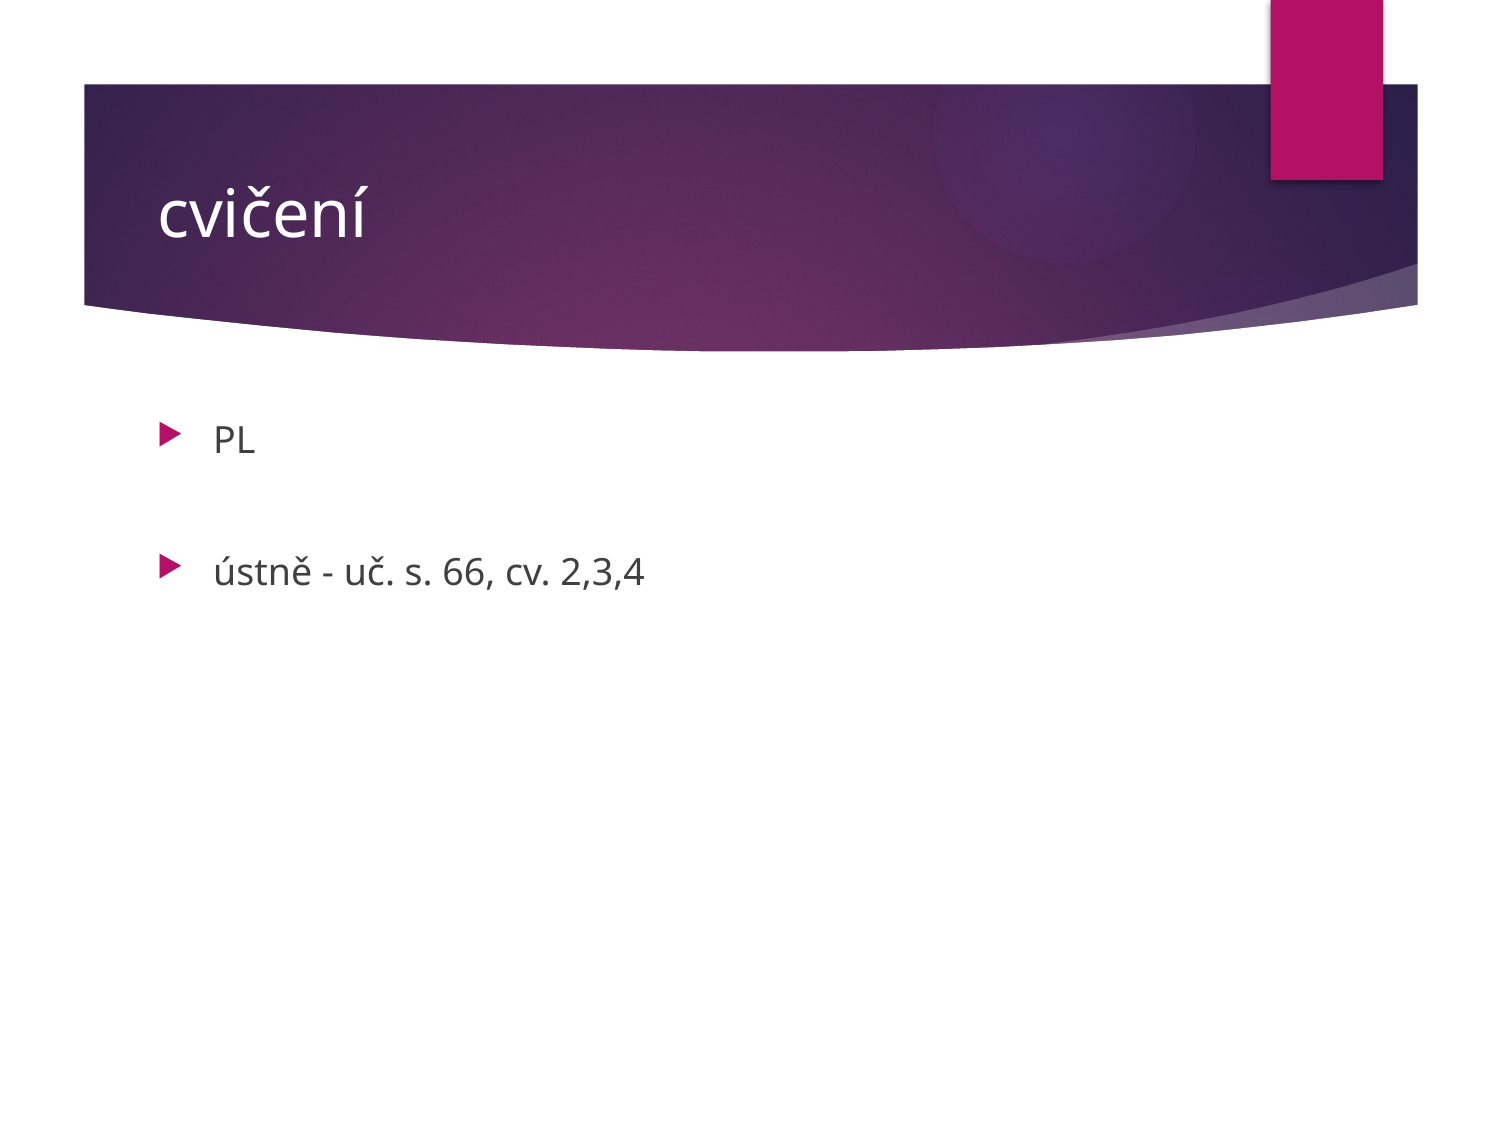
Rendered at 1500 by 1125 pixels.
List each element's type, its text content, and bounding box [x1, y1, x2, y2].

list PL ústně - uč. s. 66, cv. 2,3,4 [141, 408, 1183, 988]
title cvičení [142, 152, 1183, 269]
